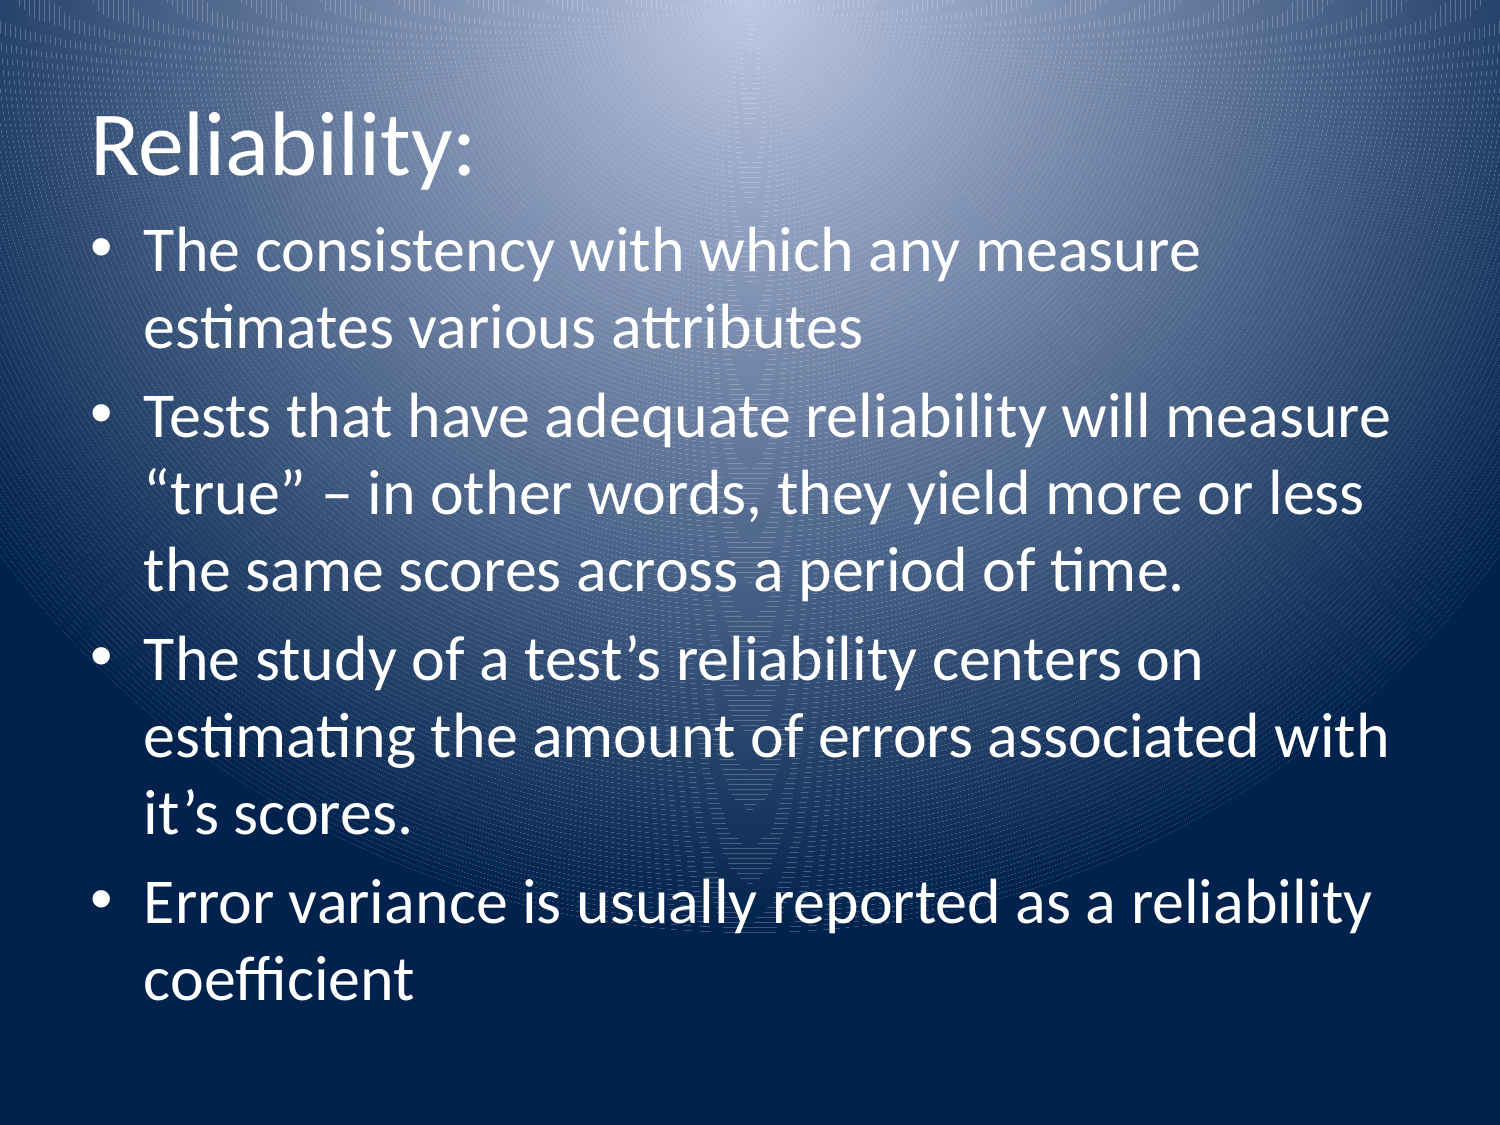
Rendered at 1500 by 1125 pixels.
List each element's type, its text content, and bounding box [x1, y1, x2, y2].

title Reliability: [75, 45, 1425, 200]
list The consistency with which any measure estimates various attributes Tests that have adequate reliability will measure “true” – in other words, they yield more or less the same scores across a period of time. The study of a test’s reliability centers on estimating the amount of errors associated with it’s scores. Error variance is usually reported as a reliability coefficient [75, 200, 1425, 1075]
